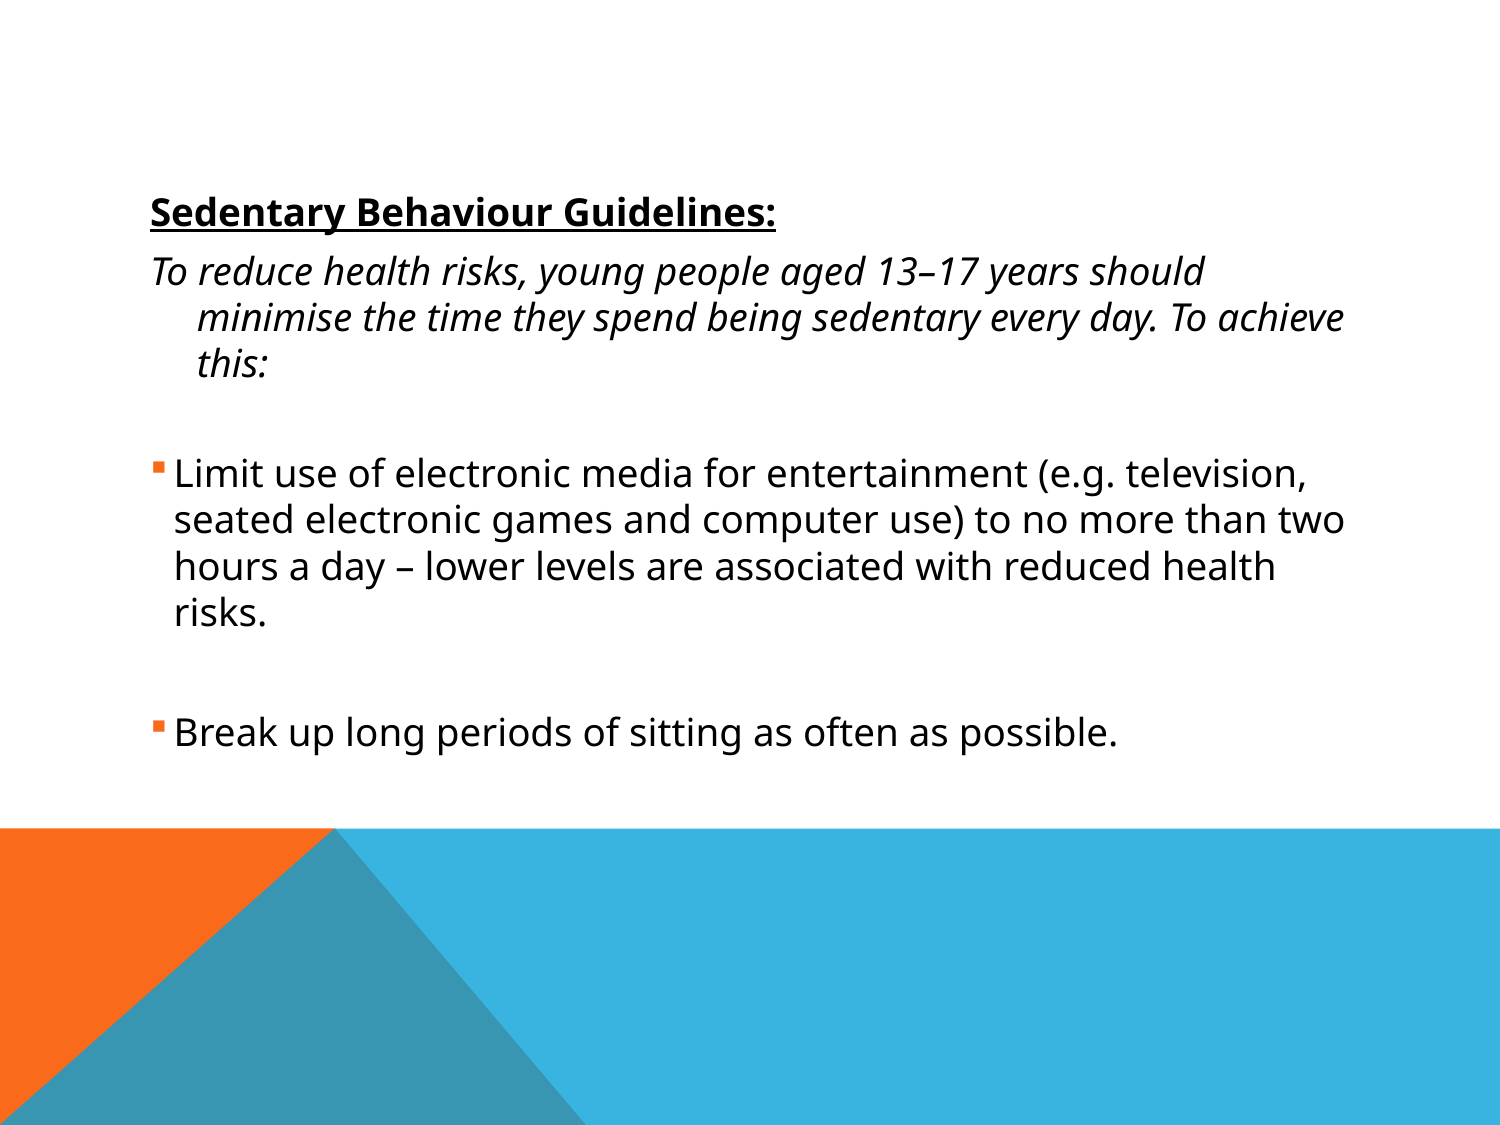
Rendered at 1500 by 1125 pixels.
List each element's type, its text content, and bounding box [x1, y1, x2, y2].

list Sedentary Behaviour Guidelines: To reduce health risks, young people aged 13–17 years should minimise the time they spend being sedentary every day. To achieve this: Limit use of electronic media for entertainment (e.g. television, seated electronic games and computer use) to no more than two hours a day – lower levels are associated with reduced health risks. Break up long periods of sitting as often as possible. [135, 180, 1369, 768]
